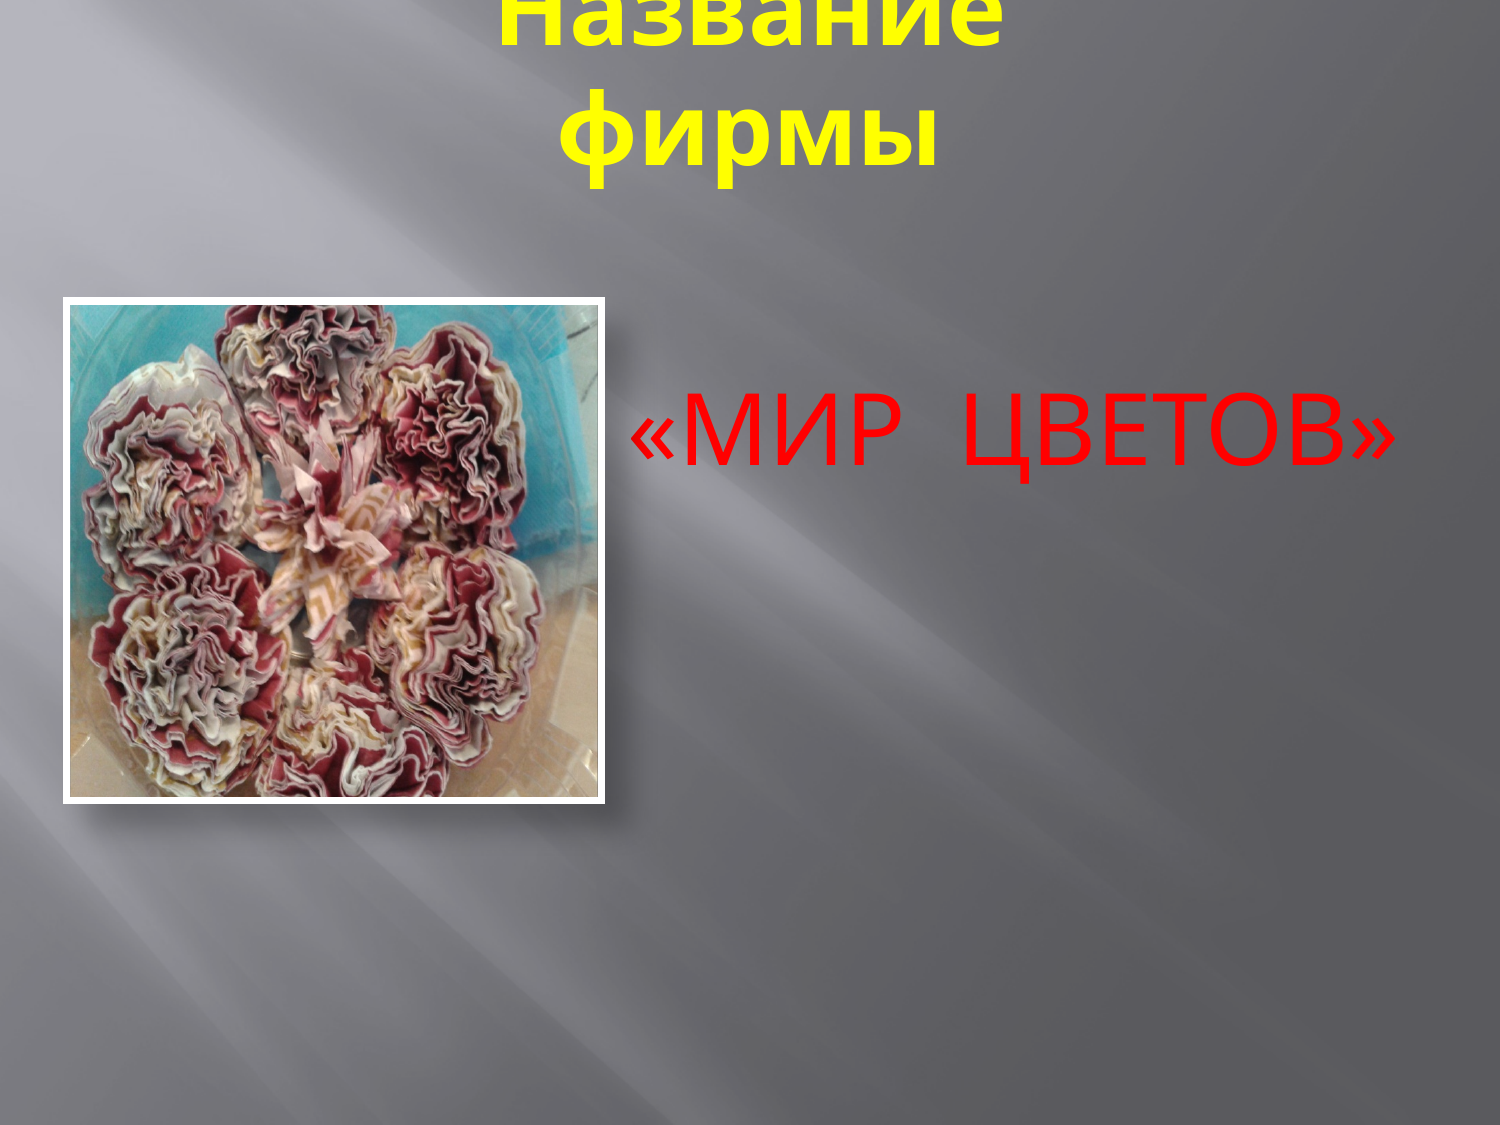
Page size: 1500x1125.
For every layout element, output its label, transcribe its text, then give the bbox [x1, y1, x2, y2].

list «МИР ЦВЕТОВ» [550, 257, 1451, 704]
title Название фирмы [300, 99, 1200, 186]
picture [70, 304, 598, 797]
